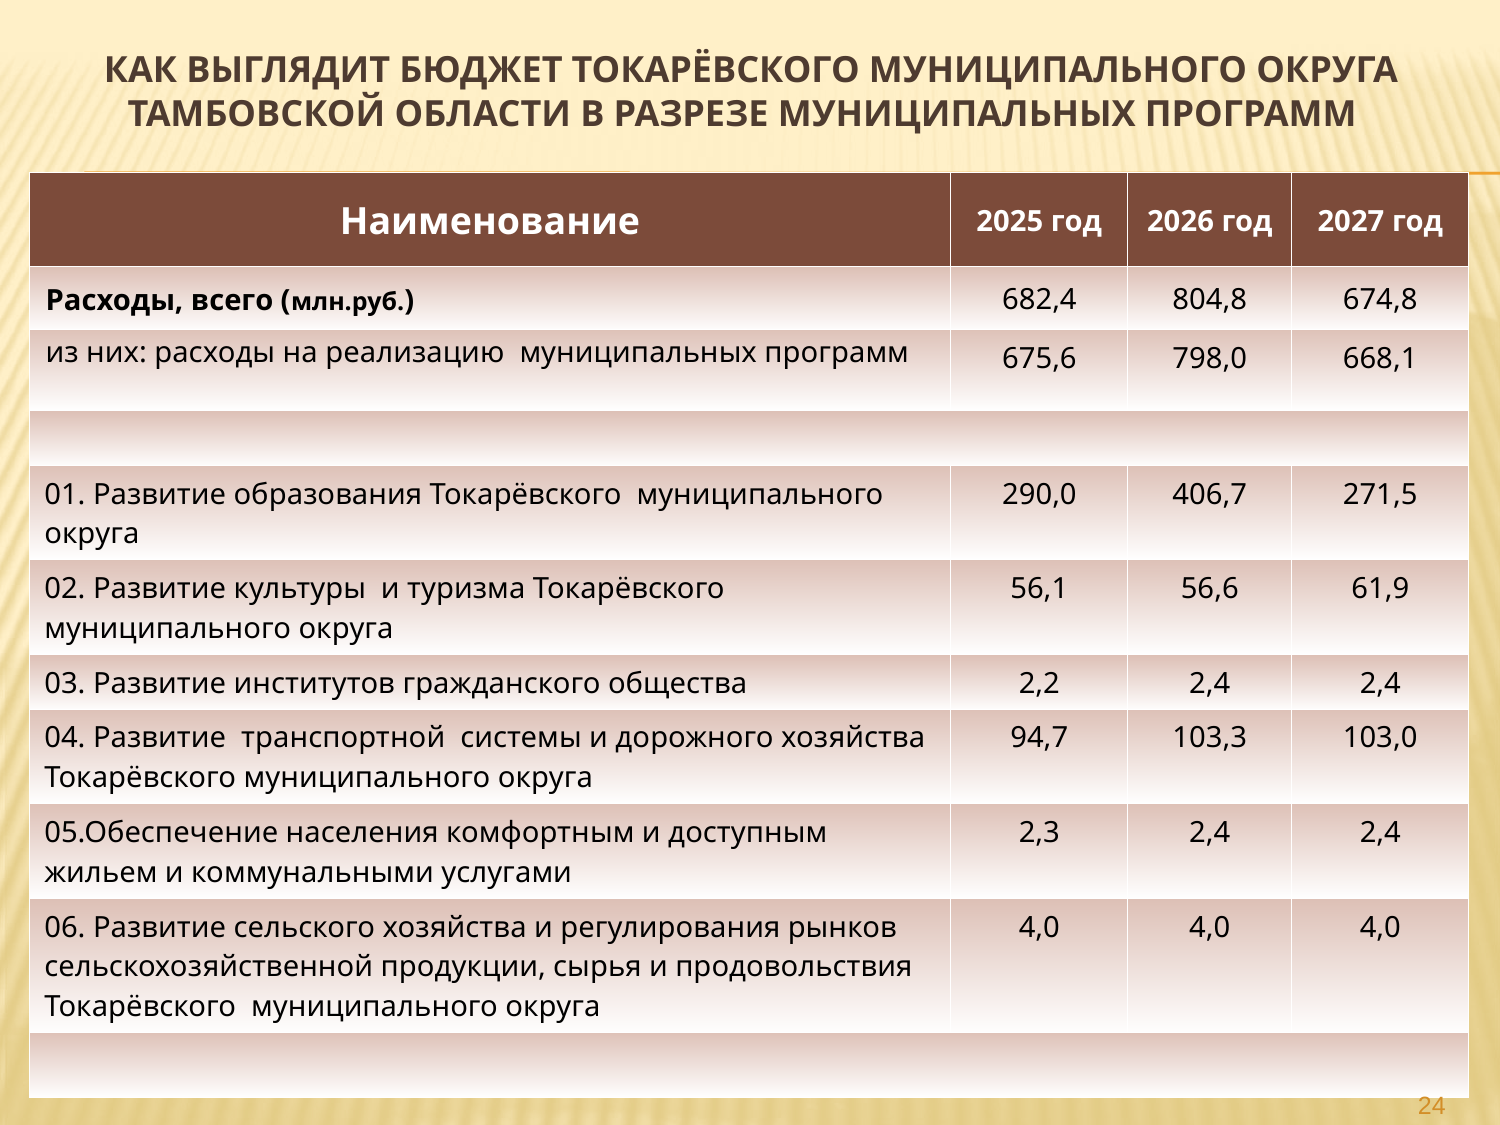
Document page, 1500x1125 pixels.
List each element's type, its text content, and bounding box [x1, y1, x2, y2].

table_cell [30, 1033, 1468, 1097]
table_header Наименование [30, 173, 950, 266]
table_cell 61,9 [1292, 560, 1468, 654]
table_cell 02. Развитие культуры и туризма Токарёвского муниципального округа [30, 560, 950, 654]
table_cell 798,0 [1128, 330, 1291, 410]
table_cell 804,8 [1128, 267, 1291, 329]
table_cell 290,0 [951, 466, 1127, 559]
table_cell [30, 411, 1468, 465]
table_header 2027 год [1292, 173, 1468, 266]
table_cell 03. Развитие институтов гражданского общества [30, 655, 950, 709]
table_cell 2,4 [1292, 804, 1468, 898]
table_header 2026 год [1128, 173, 1291, 266]
table_cell Расходы, всего (млн.руб.) [30, 267, 950, 329]
table_cell 2,4 [1128, 655, 1291, 709]
table_header 2025 год [951, 173, 1127, 266]
table_cell 2,3 [951, 804, 1127, 898]
table_cell 4,0 [1292, 899, 1468, 1032]
table_cell 406,7 [1128, 466, 1291, 559]
table_cell 01. Развитие образования Токарёвского муниципального округа [30, 466, 950, 559]
table_cell 04. Развитие транспортной системы и дорожного хозяйства Токарёвского муниципального округа [30, 710, 950, 803]
table_cell 2,4 [1292, 655, 1468, 709]
table_cell 56,6 [1128, 560, 1291, 654]
table_cell из них: расходы на реализацию муниципальных программ [30, 330, 950, 410]
title Как выглядит бюджет ТокарЁвского муниципального округа Тамбовской области в разрезе муниципальных программ [76, 19, 1427, 161]
table_cell 103,0 [1292, 710, 1468, 803]
table_cell 4,0 [951, 899, 1127, 1032]
table_cell 103,3 [1128, 710, 1291, 803]
table_cell 06. Развитие сельского хозяйства и регулирования рынков сельскохозяйственной продукции, сырья и продовольствия Токарёвского муниципального округа [30, 899, 950, 1032]
table_cell 56,1 [951, 560, 1127, 654]
table_cell 682,4 [951, 267, 1127, 329]
table_cell 94,7 [951, 710, 1127, 803]
table_cell 2,4 [1128, 804, 1291, 898]
table_cell 05.Обеспечение населения комфортным и доступным жильем и коммунальными услугами [30, 804, 950, 898]
table_cell 2,2 [951, 655, 1127, 709]
table_cell 674,8 [1292, 267, 1468, 329]
slide_number 24 [1369, 1082, 1495, 1123]
table_cell 4,0 [1128, 899, 1291, 1032]
table_cell 668,1 [1292, 330, 1468, 410]
table_cell 271,5 [1292, 466, 1468, 559]
table_cell 675,6 [951, 330, 1127, 410]
